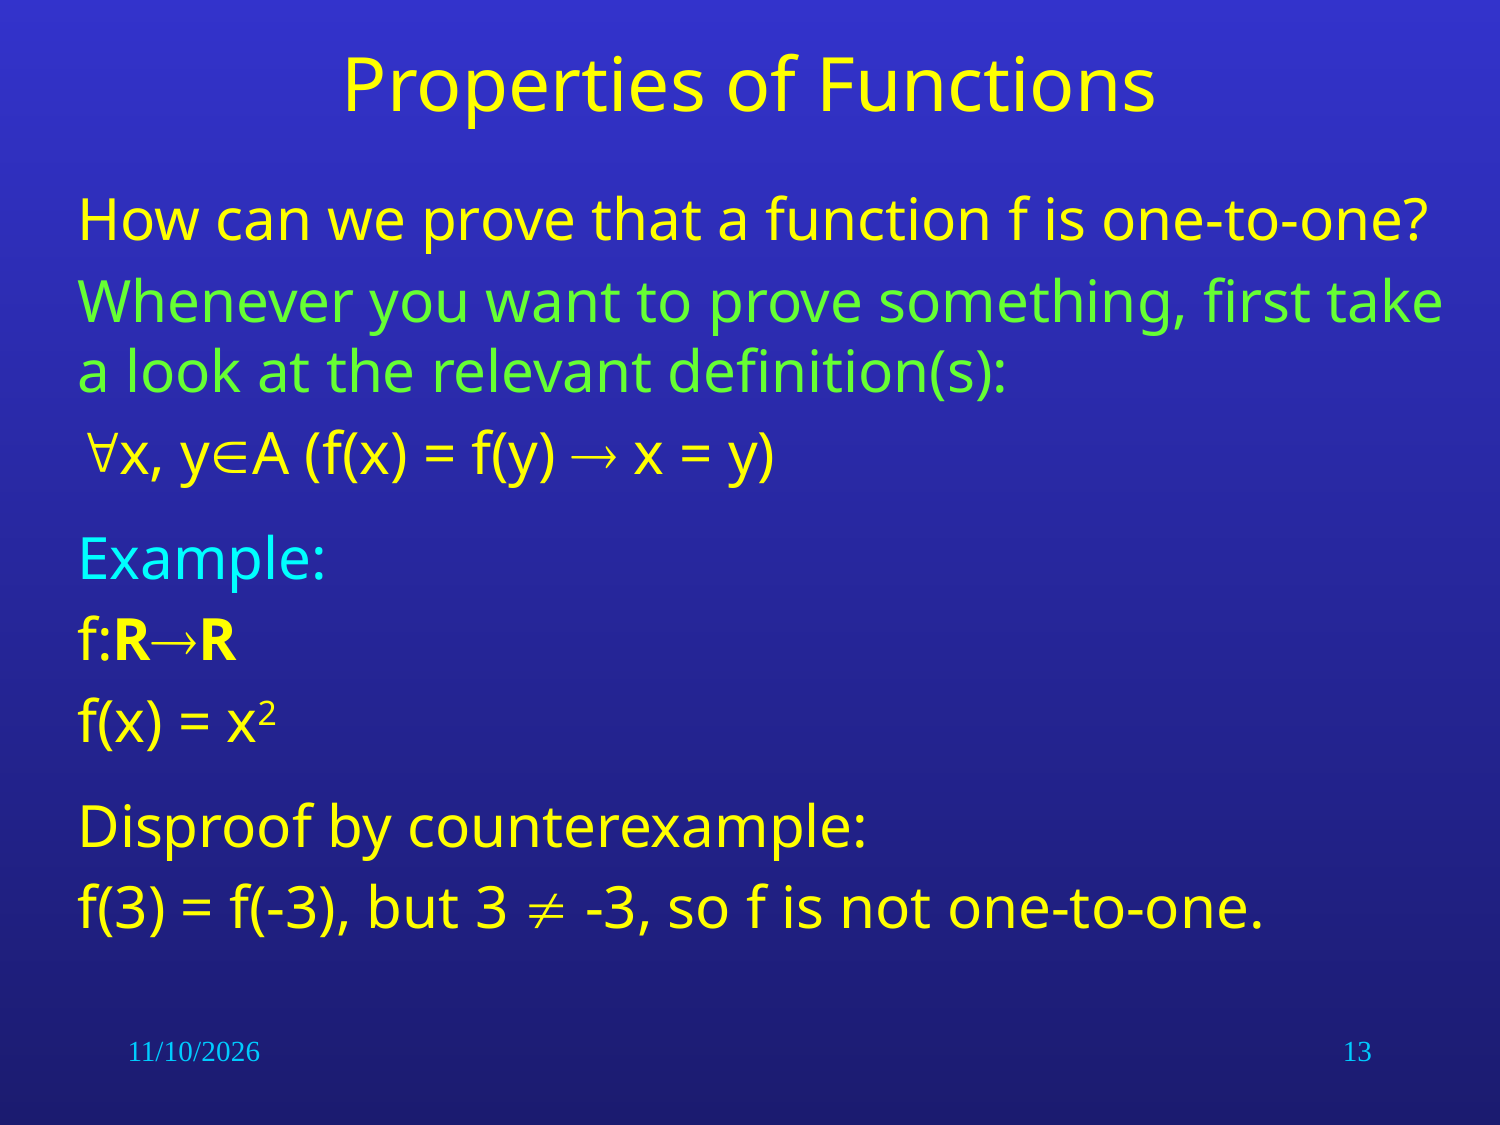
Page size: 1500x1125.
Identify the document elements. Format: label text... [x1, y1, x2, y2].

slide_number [112, 1025, 425, 1100]
slide_number 13 [1074, 1025, 1388, 1100]
list How can we prove that a function f is one-to-one? Whenever you want to prove something, first take a look at the relevant definition(s): x, yA (f(x) = f(y)  x = y) Example: f:RR f(x) = x2 Disproof by counterexample: f(3) = f(-3), but 3  -3, so f is not one-to-one. [62, 174, 1463, 1000]
title Properties of Functions [112, 24, 1388, 138]
